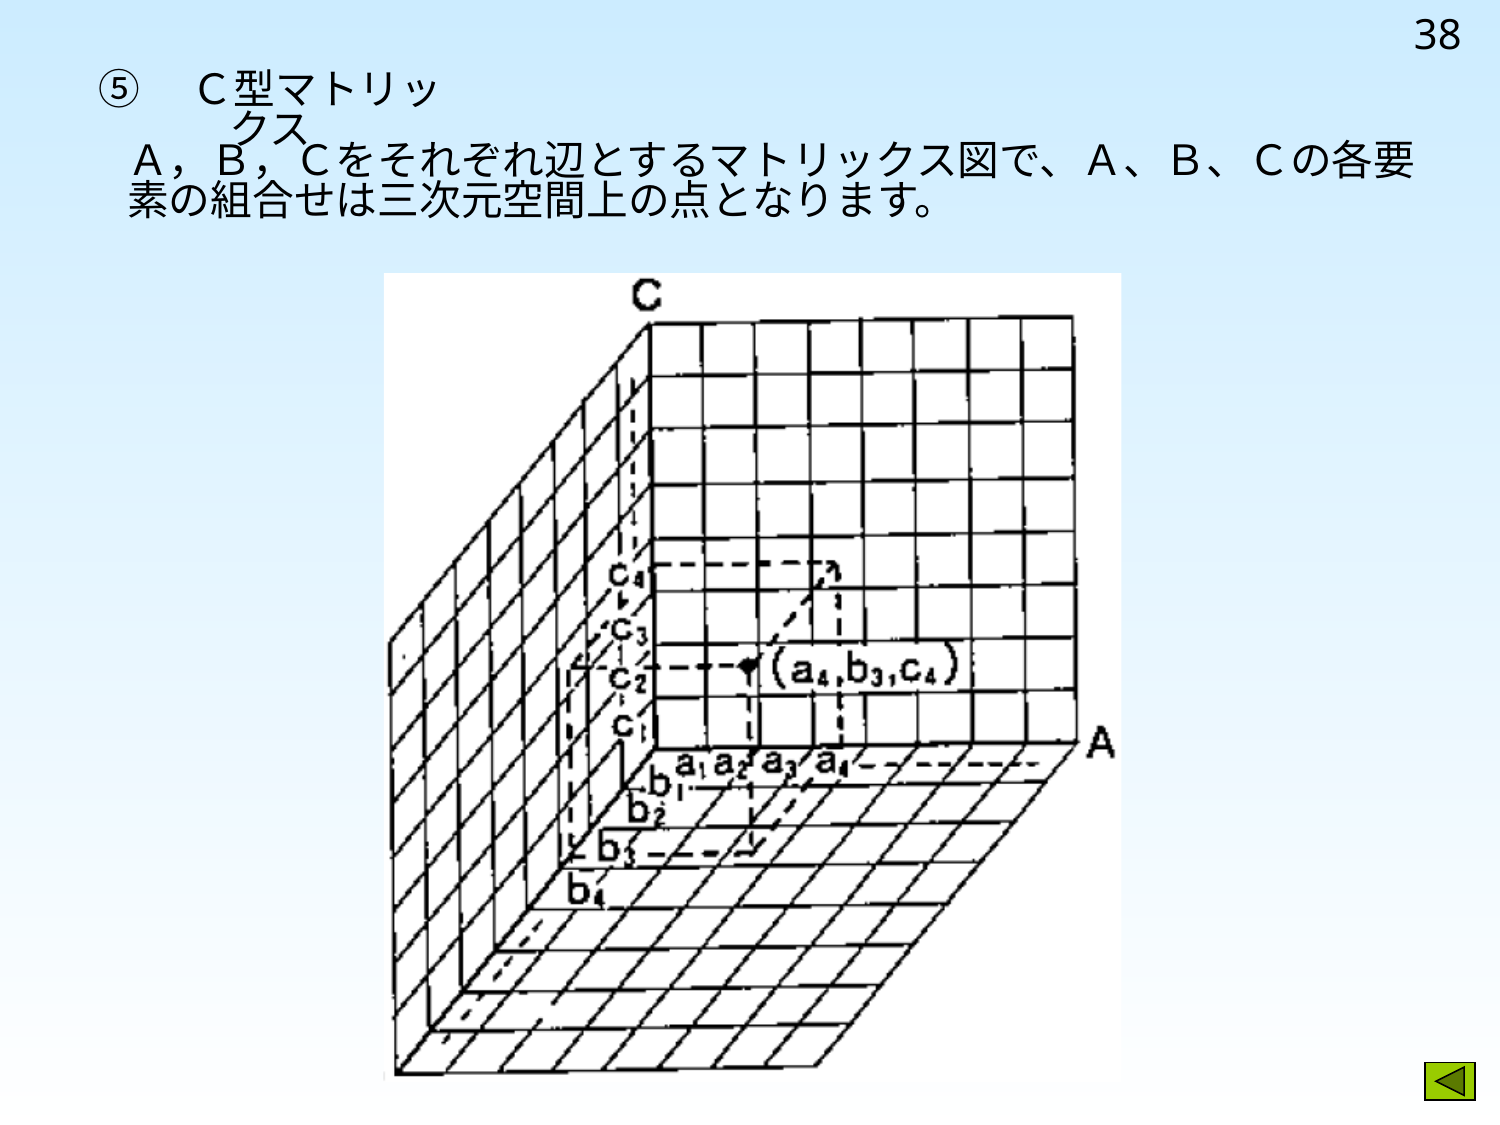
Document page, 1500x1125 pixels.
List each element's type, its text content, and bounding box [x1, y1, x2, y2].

text_box [1425, 1062, 1476, 1101]
picture [383, 273, 1122, 1082]
text_box ⑤ Ｃ型マトリックス [76, 65, 465, 160]
text_box Ａ，Ｂ，Ｃをそれぞれ辺とするマトリックス図で、Ａ、Ｂ、Ｃの各要素の組合せは三次元空間上の点となります。 [112, 135, 1450, 231]
text_box 38 [1376, 0, 1500, 65]
